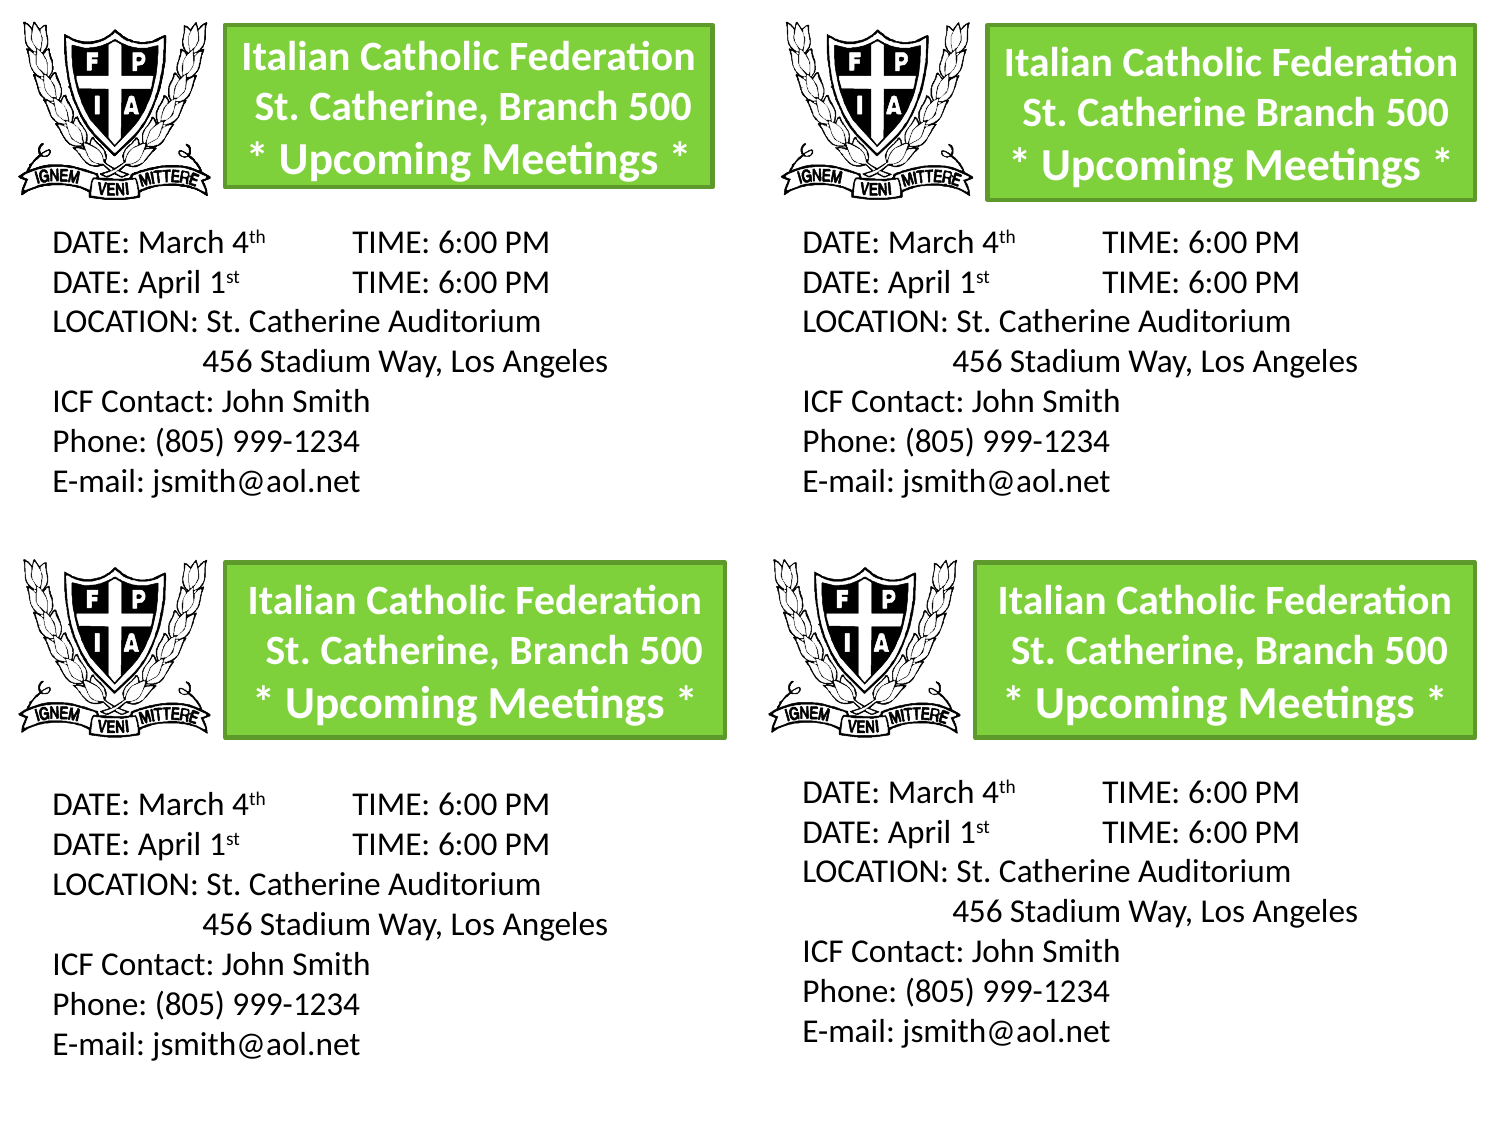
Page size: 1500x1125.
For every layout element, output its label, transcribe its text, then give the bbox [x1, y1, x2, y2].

picture [0, 0, 235, 223]
text_box Italian Catholic Federation St. Catherine, Branch 500 * Upcoming Meetings * [276, 23, 715, 189]
text_box DATE: March 4th TIME: 6:00 PM DATE: April 1st TIME: 6:00 PM LOCATION: St. Catherine Auditorium 456 Stadium Way, Los Angeles ICF Contact: John Smith Phone: (805) 999-1234 E-mail: jsmith@aol.net [787, 762, 1450, 1057]
text_box DATE: March 4th TIME: 6:00 PM DATE: April 1st TIME: 6:00 PM LOCATION: St. Catherine Auditorium 456 Stadium Way, Los Angeles ICF Contact: John Smith Phone: (805) 999-1234 E-mail: jsmith@aol.net [787, 212, 1450, 507]
picture [0, 537, 235, 760]
picture [749, 537, 985, 760]
text_box Italian Catholic Federation St. Catherine Branch 500 * Upcoming Meetings * [1033, 23, 1477, 202]
picture [762, 0, 998, 223]
text_box DATE: March 4th TIME: 6:00 PM DATE: April 1st TIME: 6:00 PM LOCATION: St. Catherine Auditorium 456 Stadium Way, Los Angeles ICF Contact: John Smith Phone: (805) 999-1234 E-mail: jsmith@aol.net [37, 774, 713, 1070]
text_box Italian Catholic Federation St. Catherine, Branch 500 * Upcoming Meetings * [1020, 560, 1477, 740]
text_box Italian Catholic Federation St. Catherine, Branch 500 * Upcoming Meetings * [270, 560, 727, 740]
text_box DATE: March 4th TIME: 6:00 PM DATE: April 1st TIME: 6:00 PM LOCATION: St. Catherine Auditorium 456 Stadium Way, Los Angeles ICF Contact: John Smith Phone: (805) 999-1234 E-mail: jsmith@aol.net [37, 212, 700, 507]
